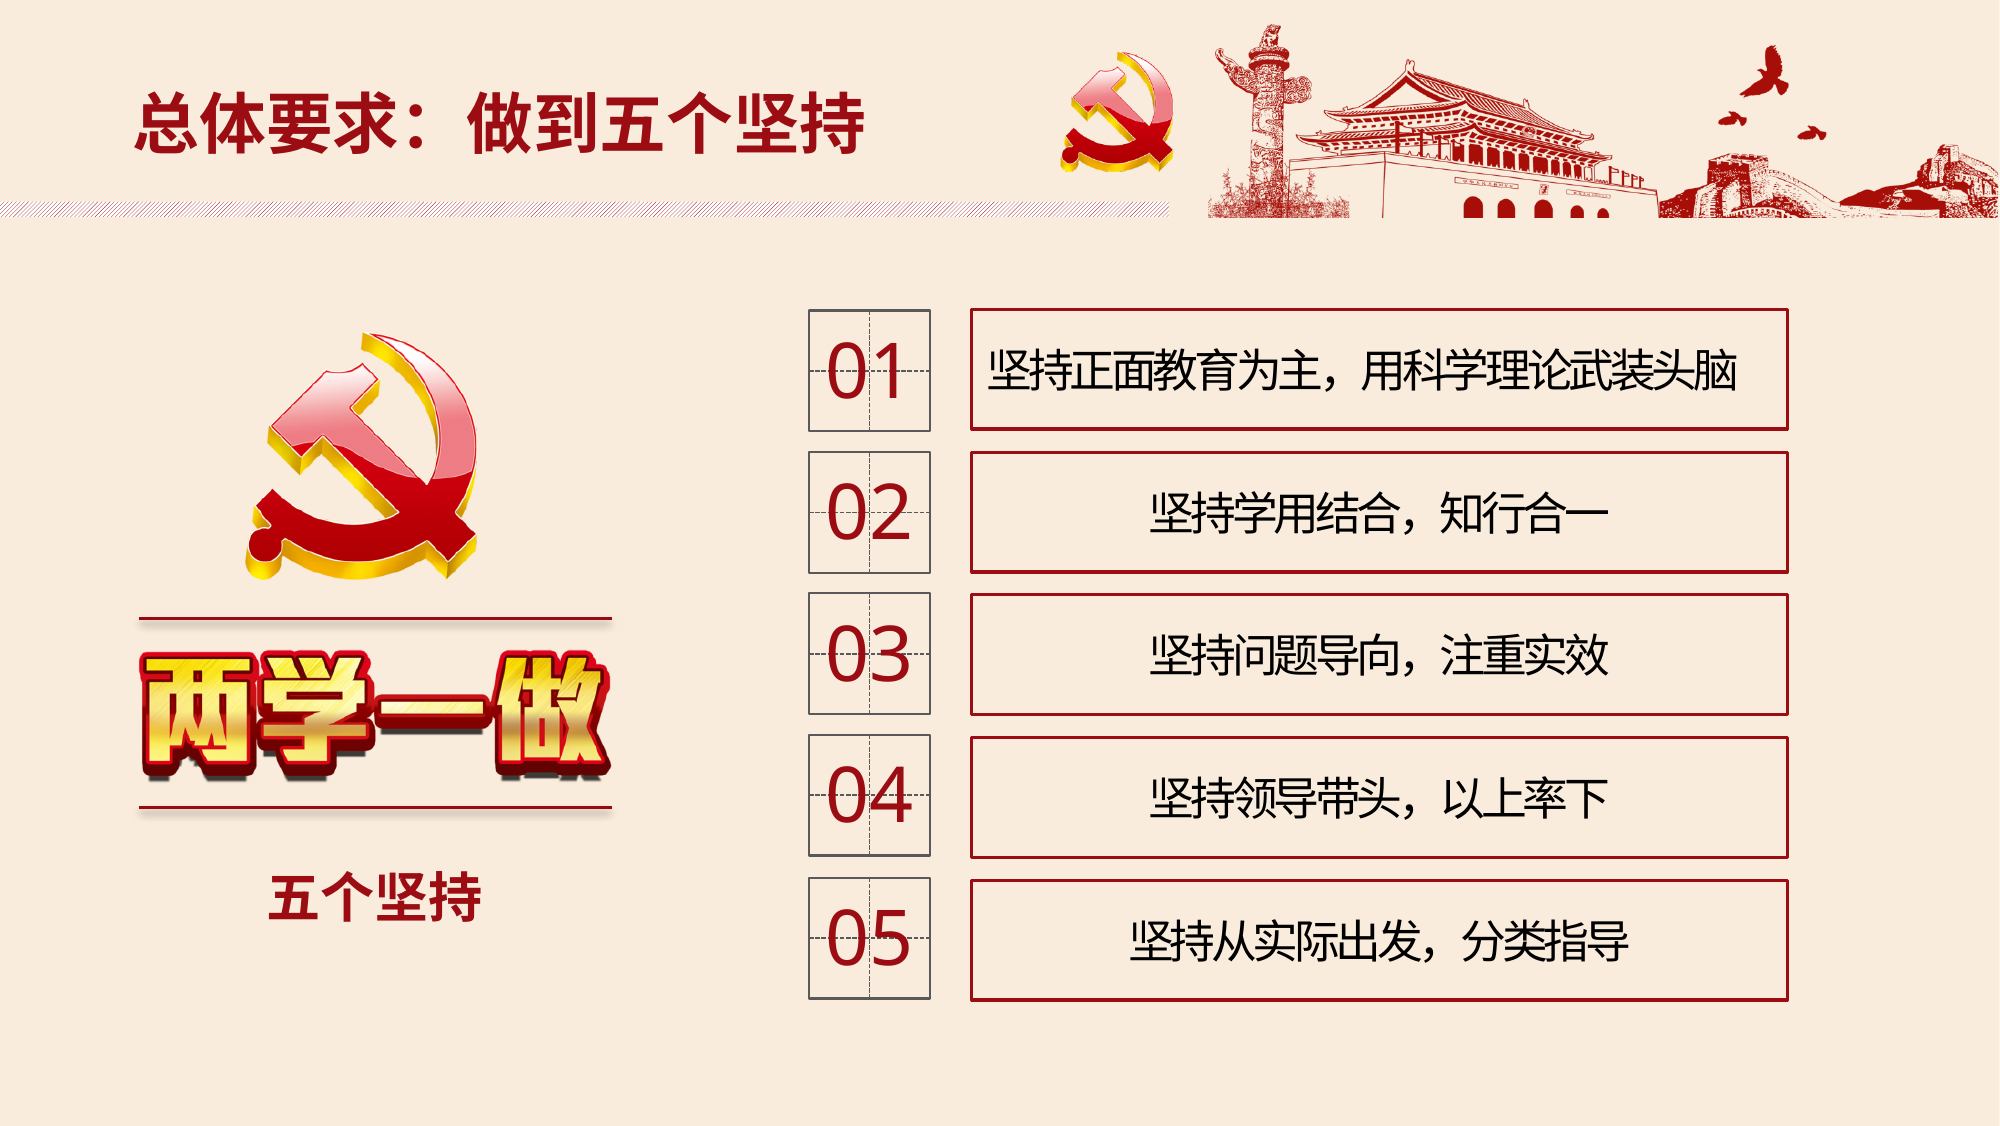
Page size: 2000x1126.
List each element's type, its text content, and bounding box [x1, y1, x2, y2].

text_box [794, 593, 1788, 715]
list 总体要求：做到五个坚持 [117, 74, 1127, 169]
picture [0, 0, 2000, 1126]
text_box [794, 877, 1788, 1001]
text_box 五个坚持 [135, 820, 614, 939]
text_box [794, 734, 1788, 858]
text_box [794, 309, 1788, 432]
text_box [794, 451, 1788, 574]
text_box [101, 618, 637, 811]
